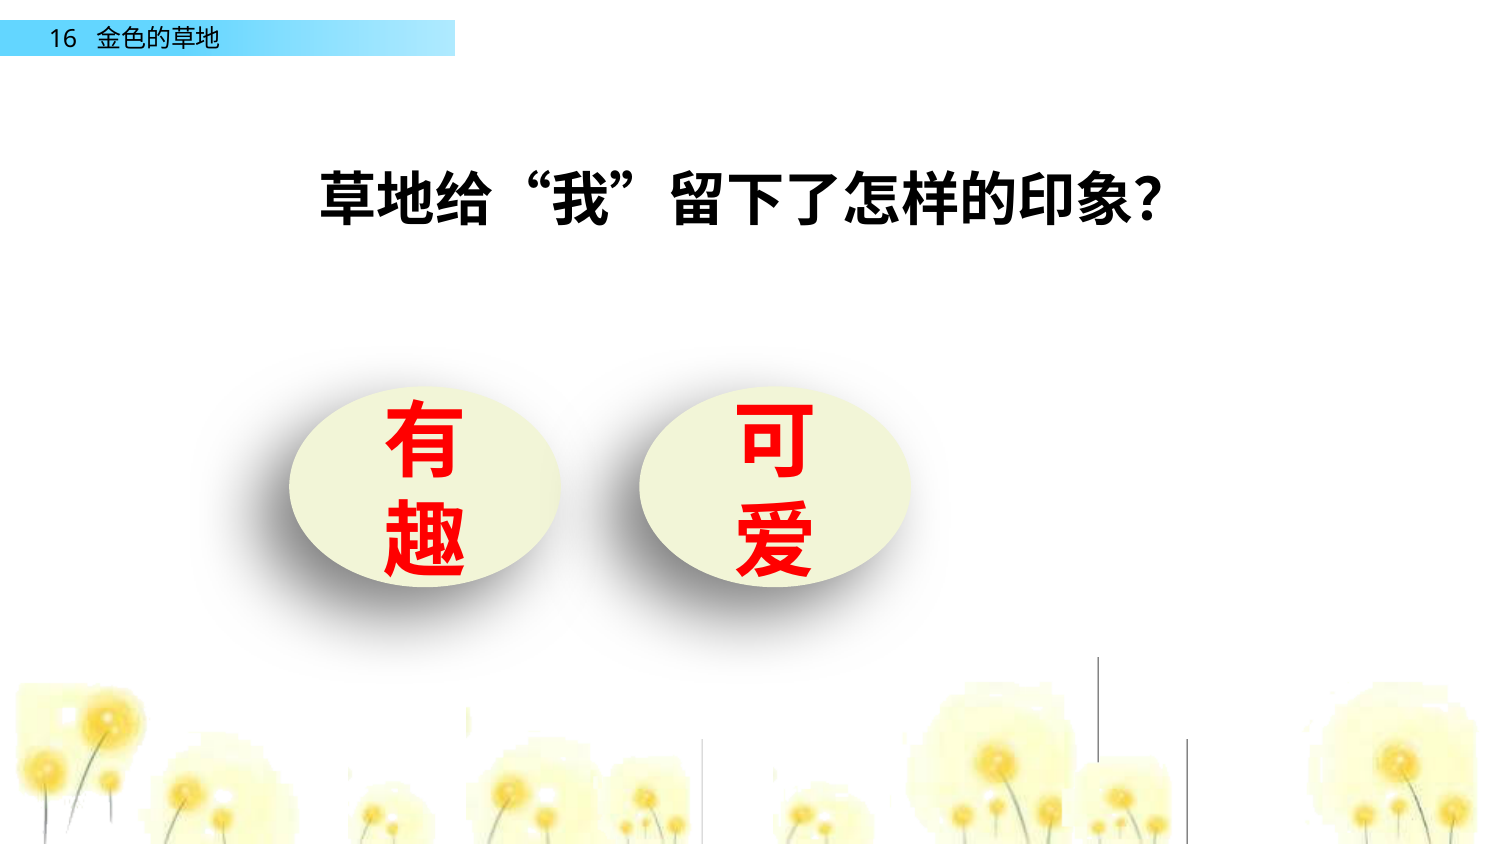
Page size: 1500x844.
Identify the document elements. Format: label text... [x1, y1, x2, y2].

text_box 有趣 [287, 384, 563, 590]
text_box 草地给“我”留下了怎样的印象？ [303, 154, 1263, 240]
picture [1222, 657, 1500, 844]
text_box 可爱 [637, 384, 914, 590]
picture [0, 657, 1188, 844]
